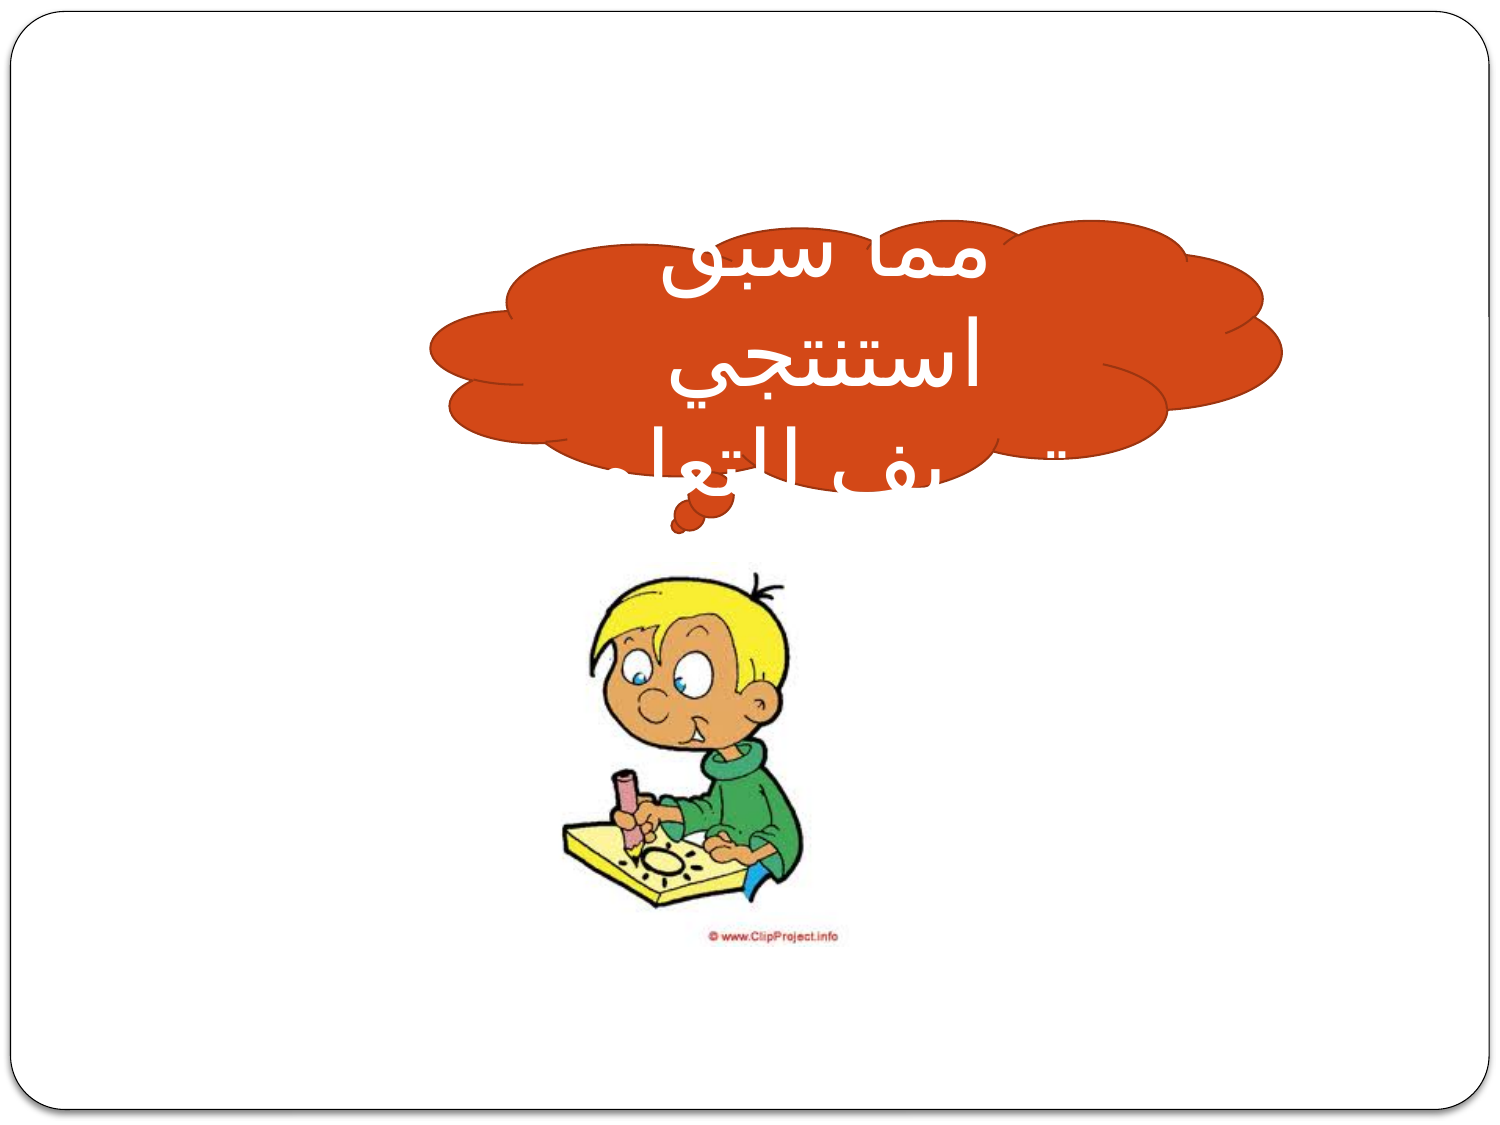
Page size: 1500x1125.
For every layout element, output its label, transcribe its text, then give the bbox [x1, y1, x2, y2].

text_box مما سبق استنتجي تعريف للتعلم [429, 219, 1283, 535]
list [535, 562, 857, 947]
